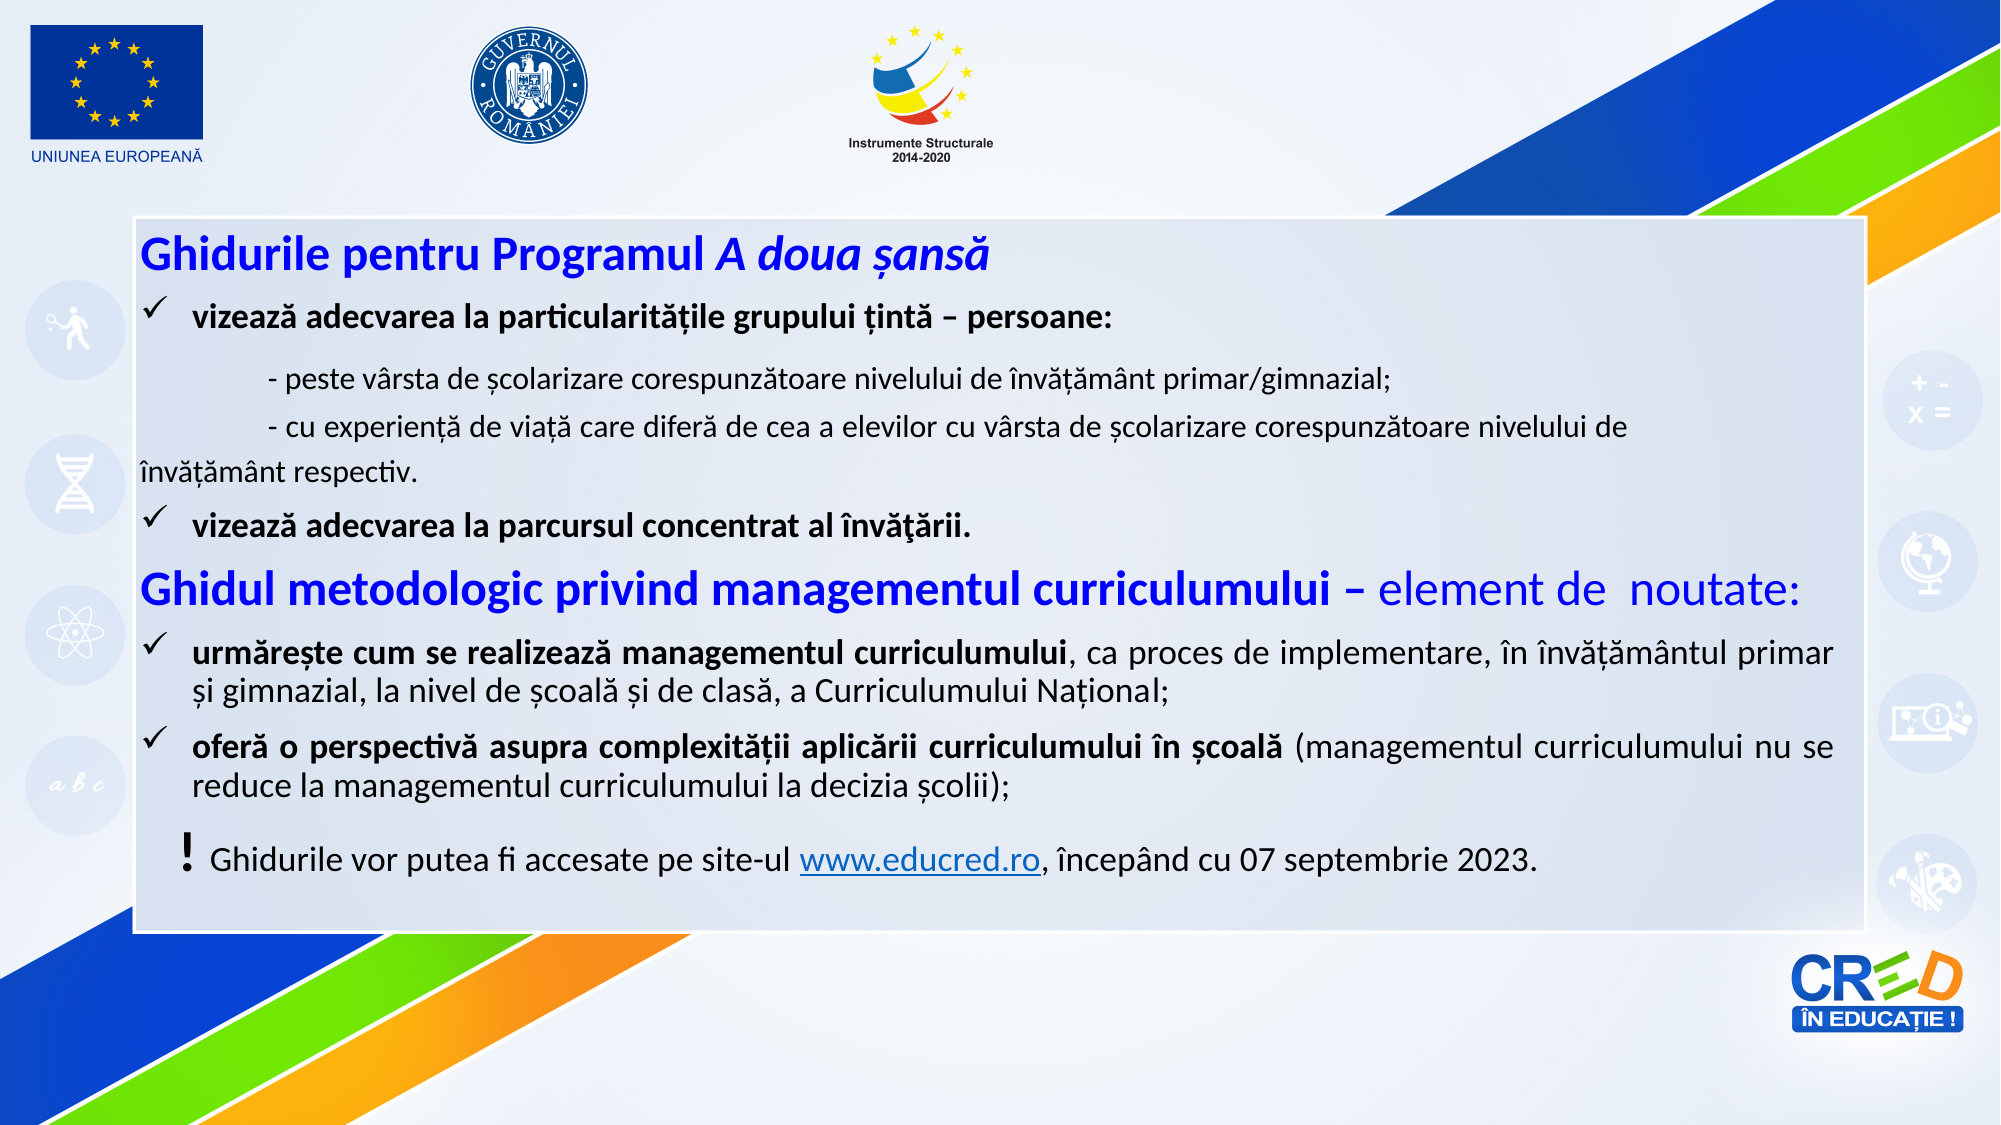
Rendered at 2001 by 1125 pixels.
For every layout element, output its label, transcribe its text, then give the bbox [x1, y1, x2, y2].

picture [0, 0, 2001, 1125]
list Ghidurile pentru Programul A doua șansă vizează adecvarea la particularitățile grupului țintă – persoane: - peste vârsta de școlarizare corespunzătoare nivelului de învățământ primar/gimnazial; - cu experiență de viață care diferă de cea a elevilor cu vârsta de școlarizare corespunzătoare nivelului de învățământ respectiv. vizează adecvarea la parcursul concentrat al învăţării. Ghidul metodologic privind managementul curriculumului – element de noutate: urmărește cum se realizează managementul curriculumului, ca proces de implementare, în învățământul primar și gimnazial, la nivel de școală și de clasă, a Curriculumului Național; oferă o perspectivă asupra complexității aplicării curriculumului în școală (managementul curriculumului nu se reduce la managementul curriculumului la decizia școlii); ! Ghidurile vor putea fi accesate pe site-ul www.educred.ro, începând cu 07 septembrie 2023. [125, 219, 1851, 937]
